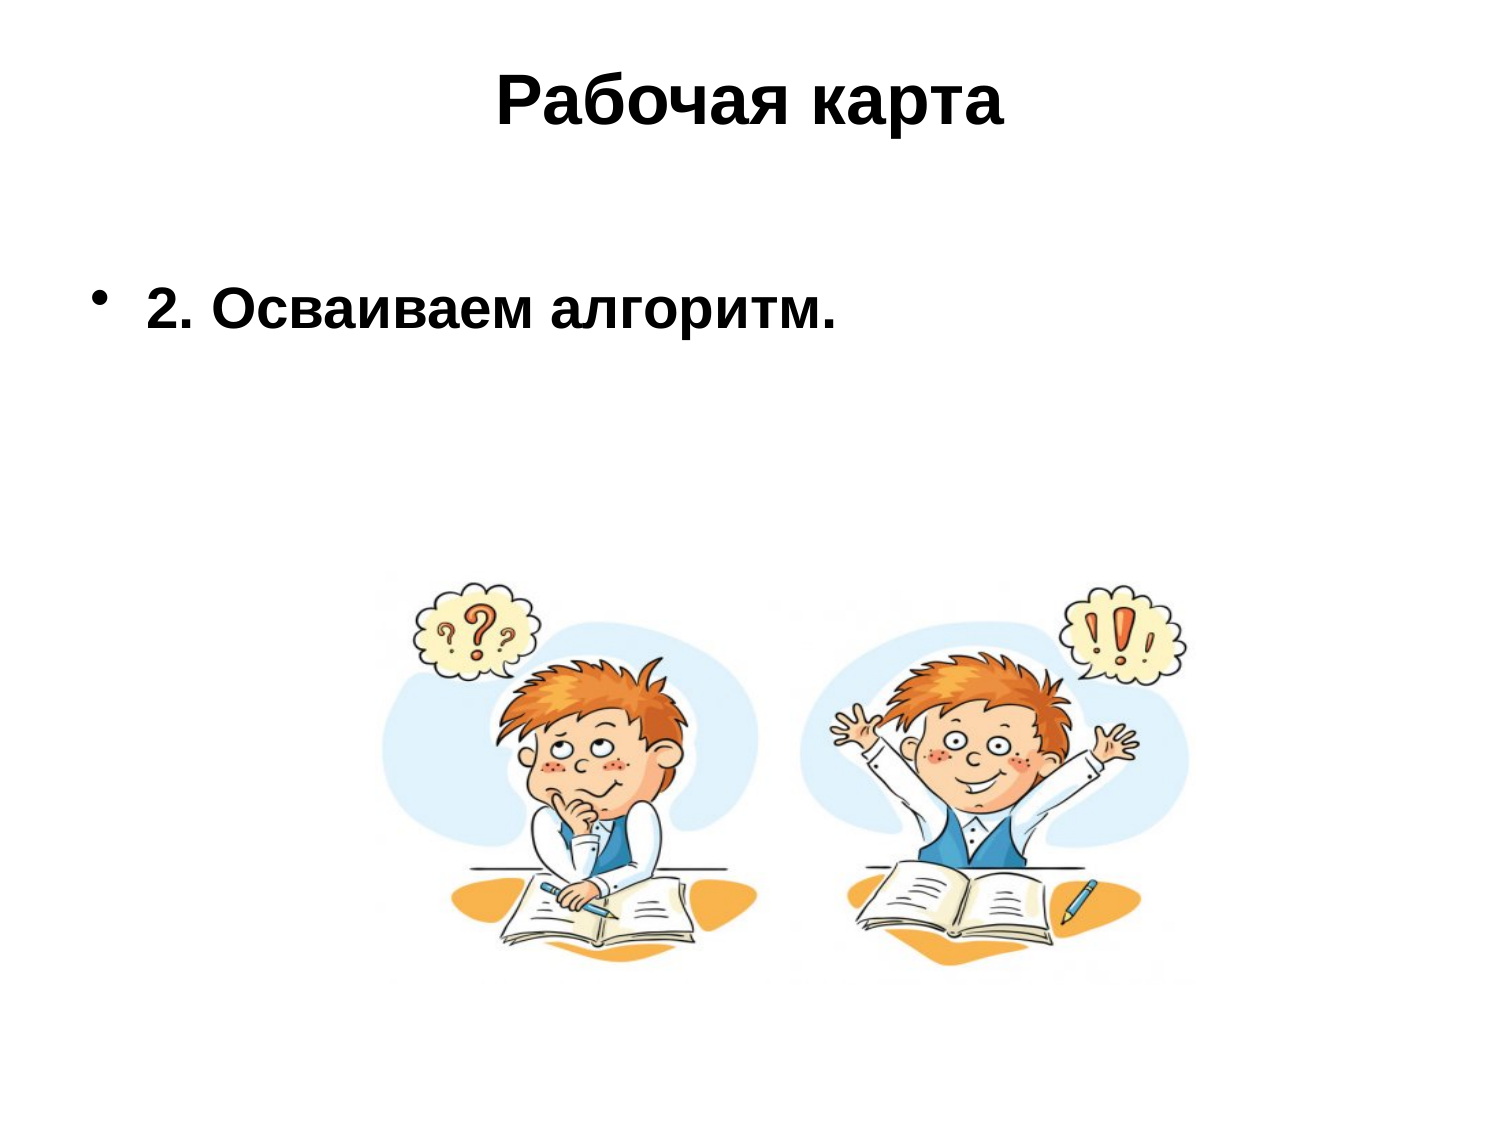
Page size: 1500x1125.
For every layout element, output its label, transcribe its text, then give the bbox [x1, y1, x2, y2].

picture [374, 562, 1196, 985]
list 2. Осваиваем алгоритм. [75, 262, 1266, 493]
title Рабочая карта [75, 45, 1425, 233]
